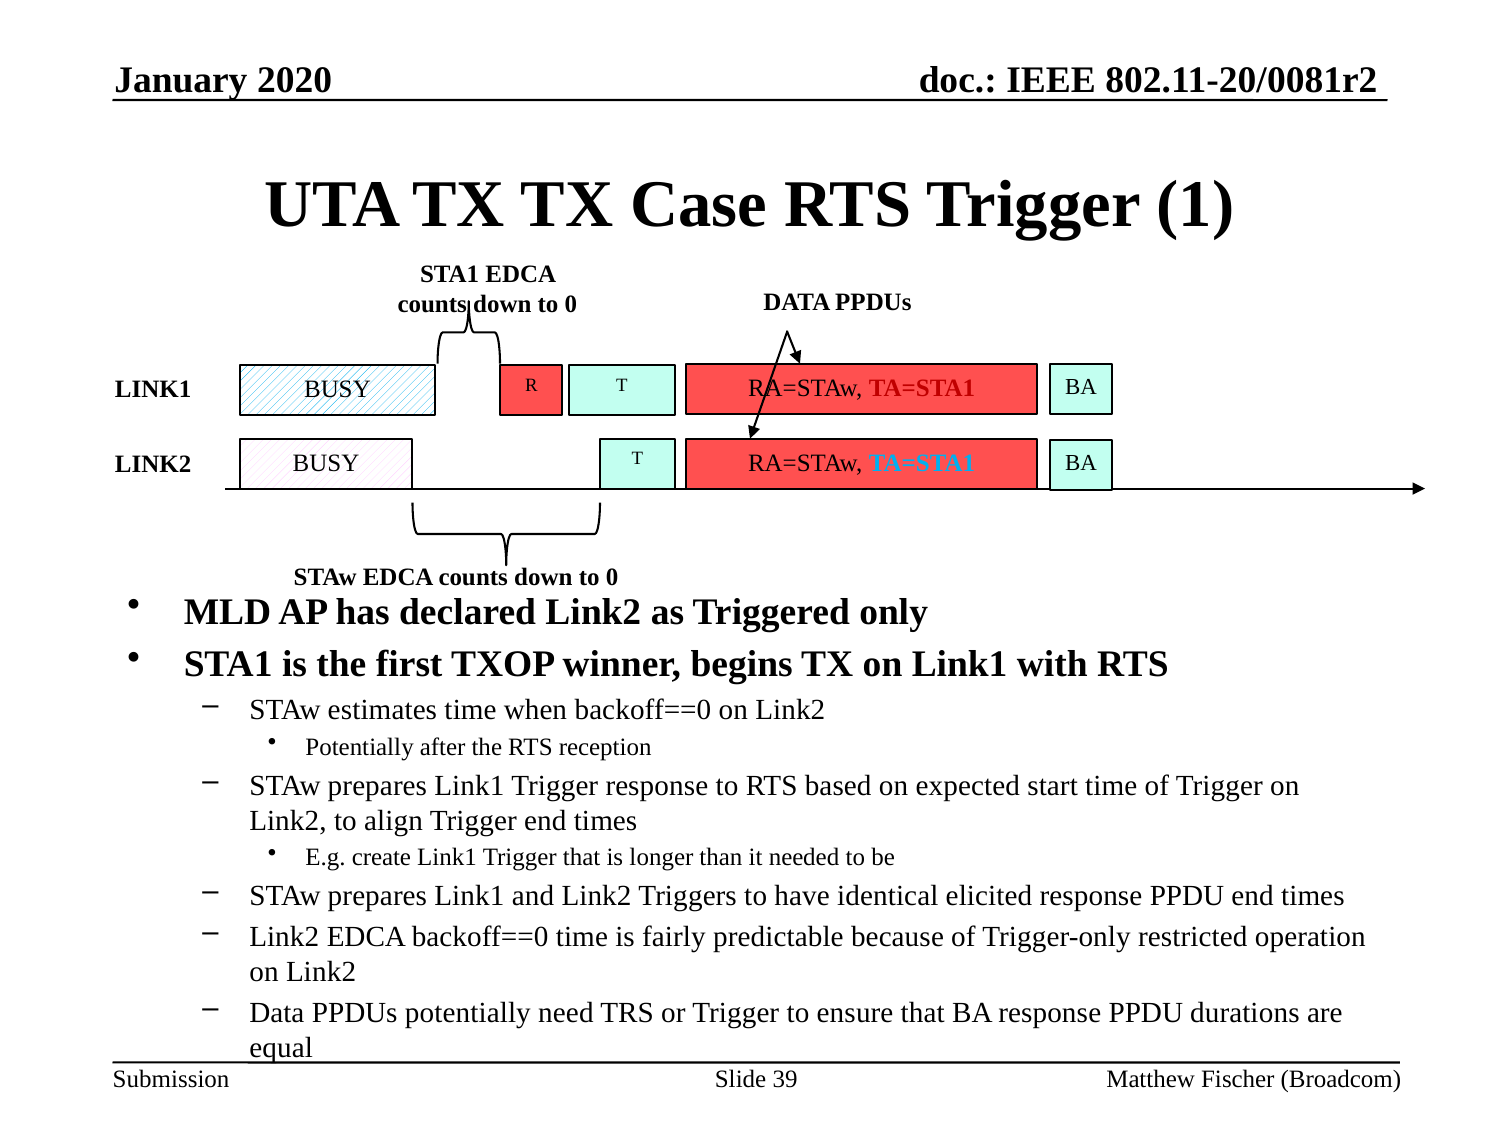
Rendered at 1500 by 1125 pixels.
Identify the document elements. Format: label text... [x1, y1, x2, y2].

text_box BUSY [239, 365, 436, 416]
text_box STAw EDCA counts down to 0 [249, 552, 663, 606]
slide_number Slide 39 [712, 1061, 800, 1093]
text_box RA=STAw, TA=STA1 [791, 363, 1038, 414]
text_box BUSY [239, 438, 413, 487]
title UTA TX TX Case RTS Trigger (1) [112, 112, 1388, 288]
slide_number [114, 54, 335, 101]
text_box R [499, 365, 563, 416]
text_box [412, 502, 601, 552]
footer Matthew Fischer (Broadcom) [1102, 1061, 1402, 1093]
text_box LINK2 [99, 440, 238, 491]
text_box T [599, 438, 675, 487]
text_box LINK1 [99, 365, 238, 416]
text_box T [568, 365, 675, 416]
text_box DATA PPDUs [724, 277, 950, 331]
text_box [749, 330, 788, 439]
text_box [437, 303, 501, 364]
text_box BA [1049, 363, 1113, 414]
list MLD AP has declared Link2 as Triggered only STA1 is the first TXOP winner, begins TX on Link1 with RTS STAw estimates time when backoff==0 on Link2 Potentially after the RTS reception STAw prepares Link1 Trigger response to RTS based on expected start time of Trigger on Link2, to align Trigger end times E.g. create Link1 Trigger that is longer than it needed to be STAw prepares Link1 and Link2 Triggers to have identical elicited response PPDU end times Link2 EDCA backoff==0 time is fairly predictable because of Trigger-only restricted operation on Link2 Data PPDUs potentially need TRS or Trigger to ensure that BA response PPDU durations are equal [112, 579, 1388, 1002]
text_box RA=STAw, TA=STA1 [685, 363, 744, 414]
text_box RA=STAw, TA=STA1 [685, 438, 1038, 487]
text_box BA [1049, 440, 1113, 487]
text_box STA1 EDCA counts down to 0 [374, 249, 600, 303]
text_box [787, 332, 801, 364]
